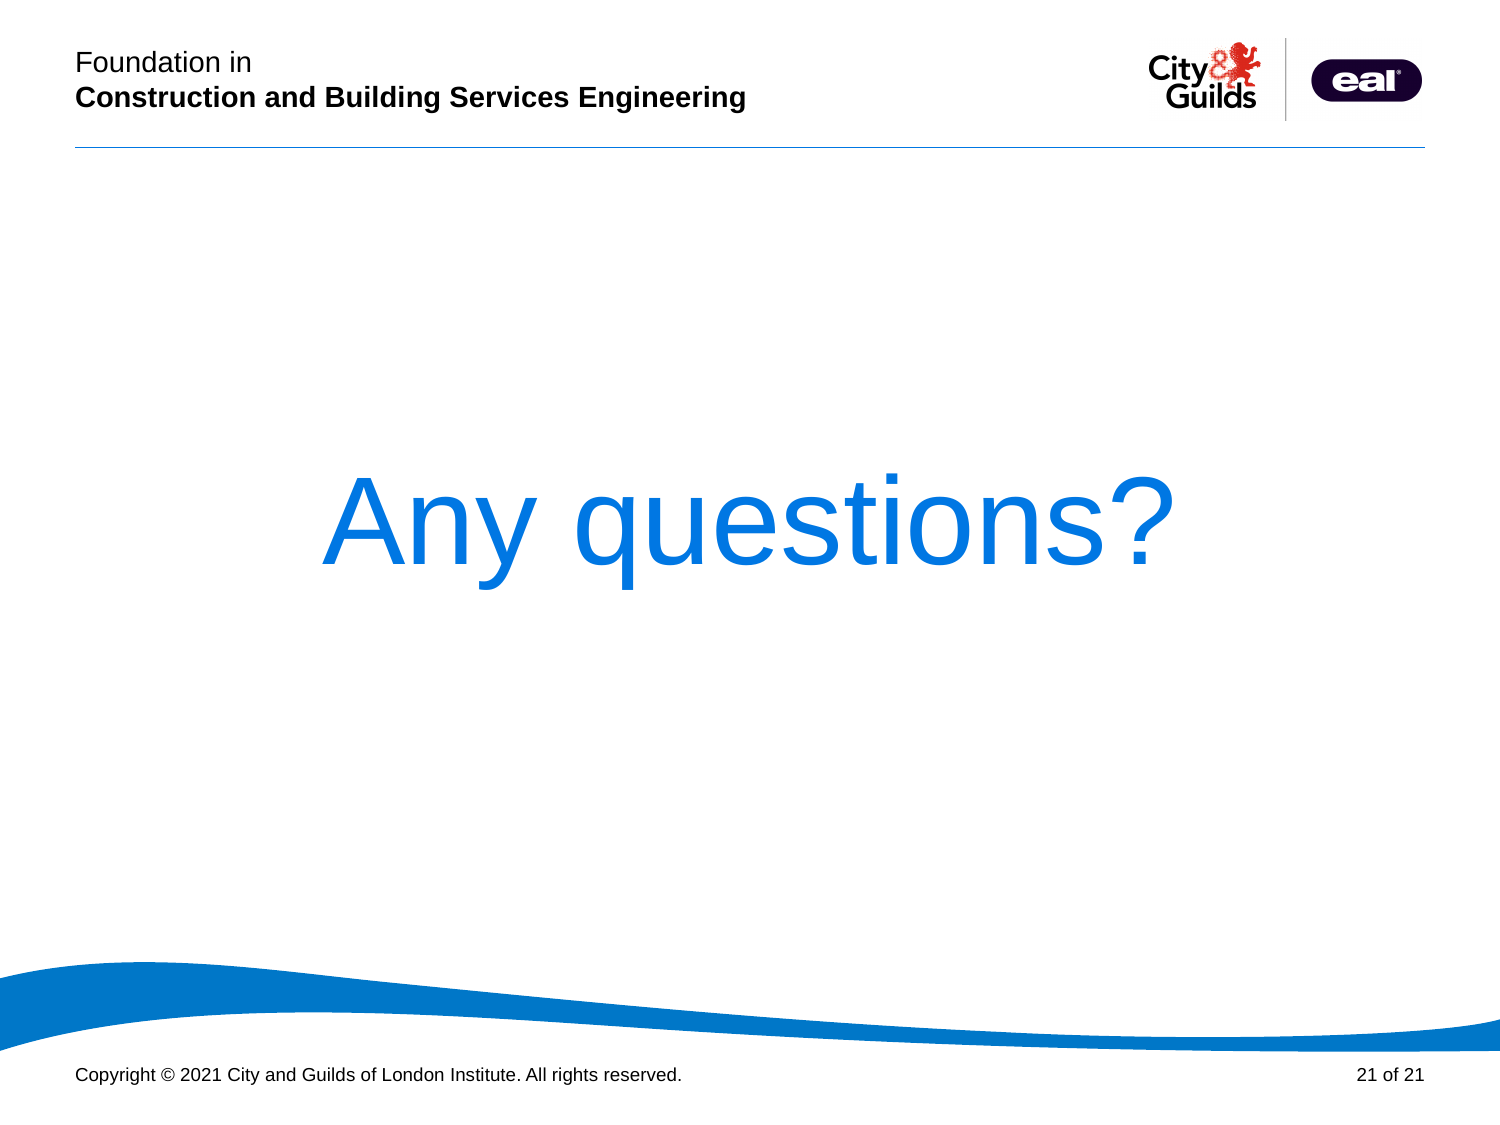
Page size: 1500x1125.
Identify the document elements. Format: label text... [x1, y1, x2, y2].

list Any questions? [74, 247, 1426, 946]
picture [1149, 38, 1422, 121]
